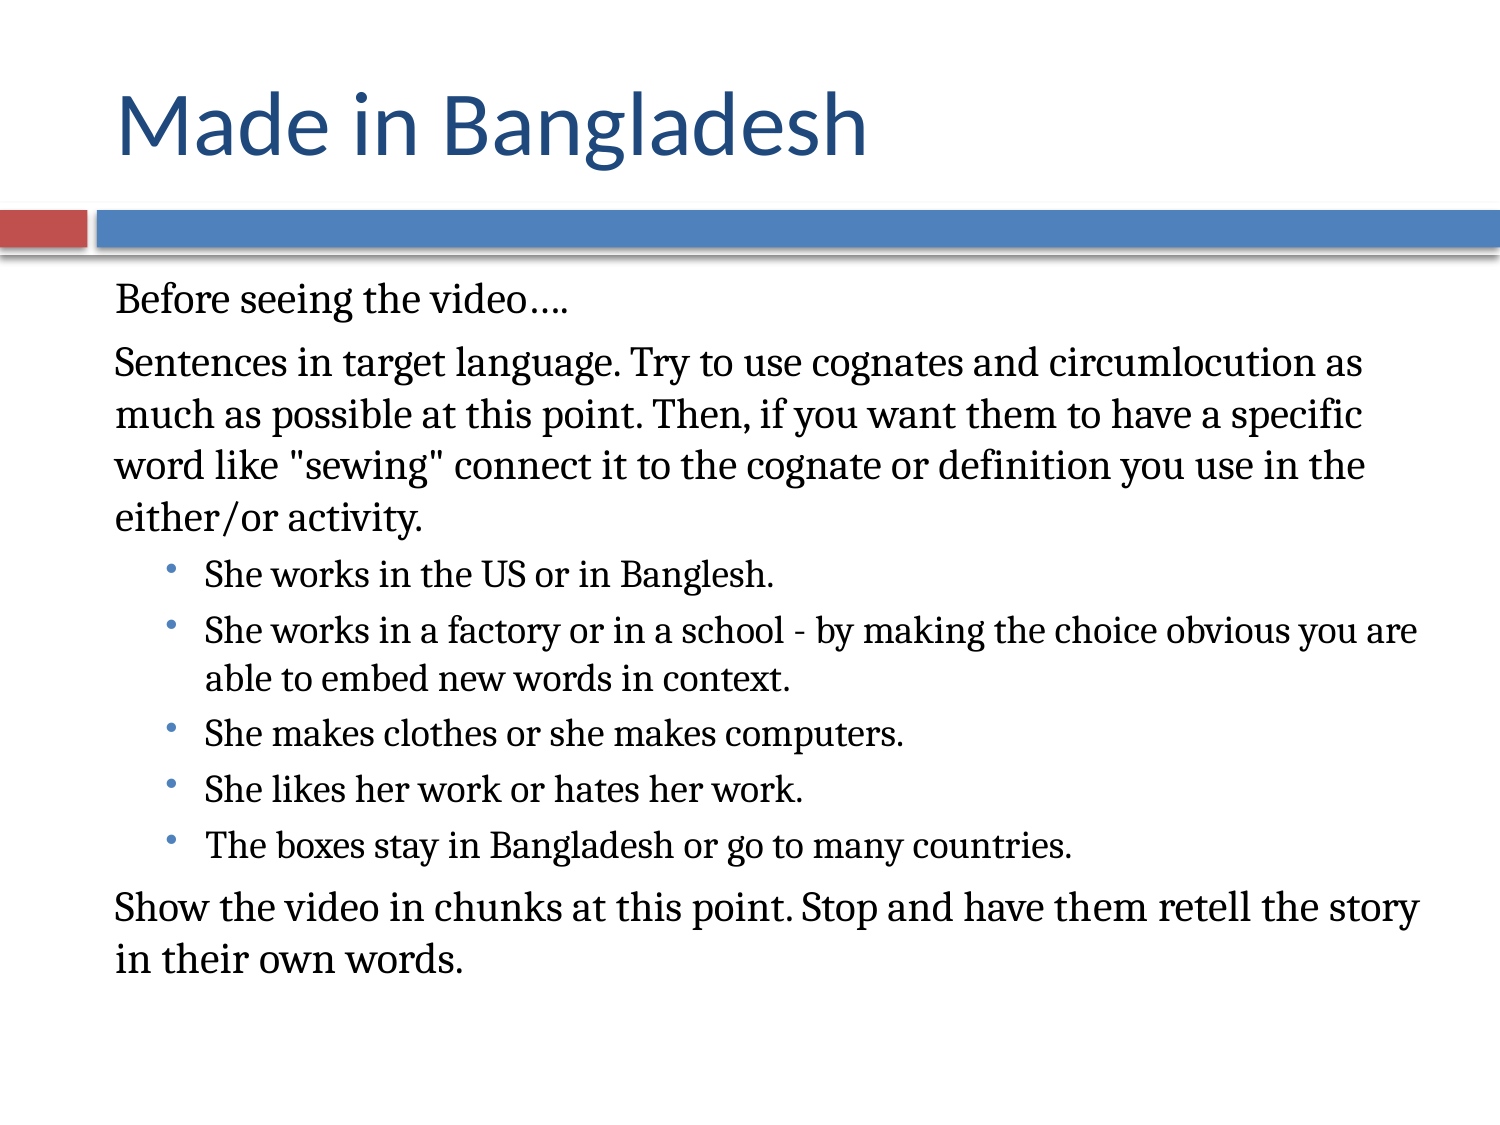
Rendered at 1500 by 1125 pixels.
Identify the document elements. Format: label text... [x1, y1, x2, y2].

title Made in Bangladesh [100, 37, 1438, 200]
list Before seeing the video…. Sentences in target language. Try to use cognates and circumlocution as much as possible at this point. Then, if you want them to have a specific word like "sewing" connect it to the cognate or definition you use in the either/or activity. She works in the US or in Banglesh. She works in a factory or in a school - by making the choice obvious you are able to embed new words in context. She makes clothes or she makes computers. She likes her work or hates her work. The boxes stay in Bangladesh or go to many countries. Show the video in chunks at this point. Stop and have them retell the story in their own words. [100, 262, 1438, 1000]
